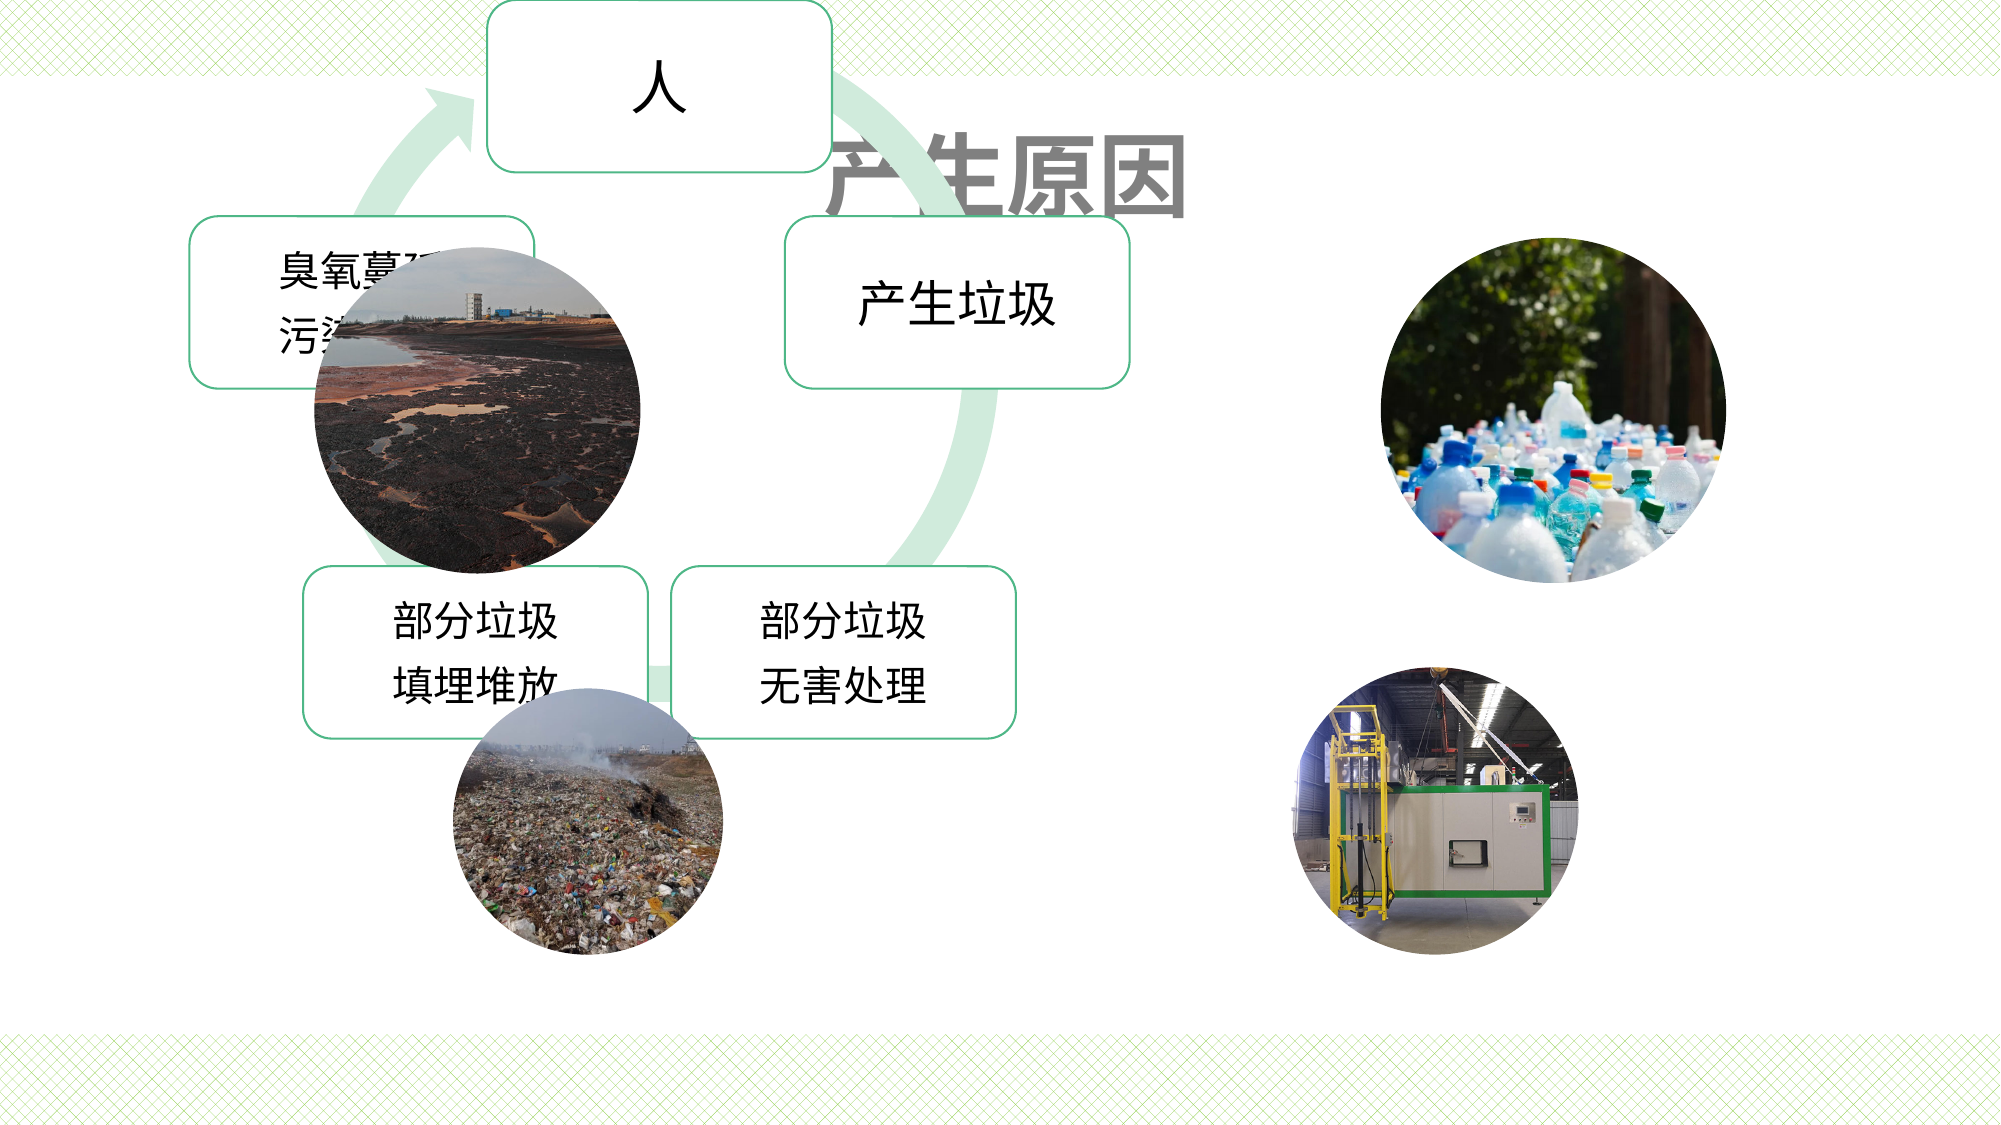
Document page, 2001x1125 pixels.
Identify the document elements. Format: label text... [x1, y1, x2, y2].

picture [1380, 237, 1727, 584]
text_box 产生原因 [890, 111, 1292, 237]
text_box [347, 247, 1667, 987]
picture [1291, 667, 1579, 955]
picture [314, 247, 641, 574]
text_box 产生原因 [723, 115, 924, 237]
picture [452, 688, 724, 955]
